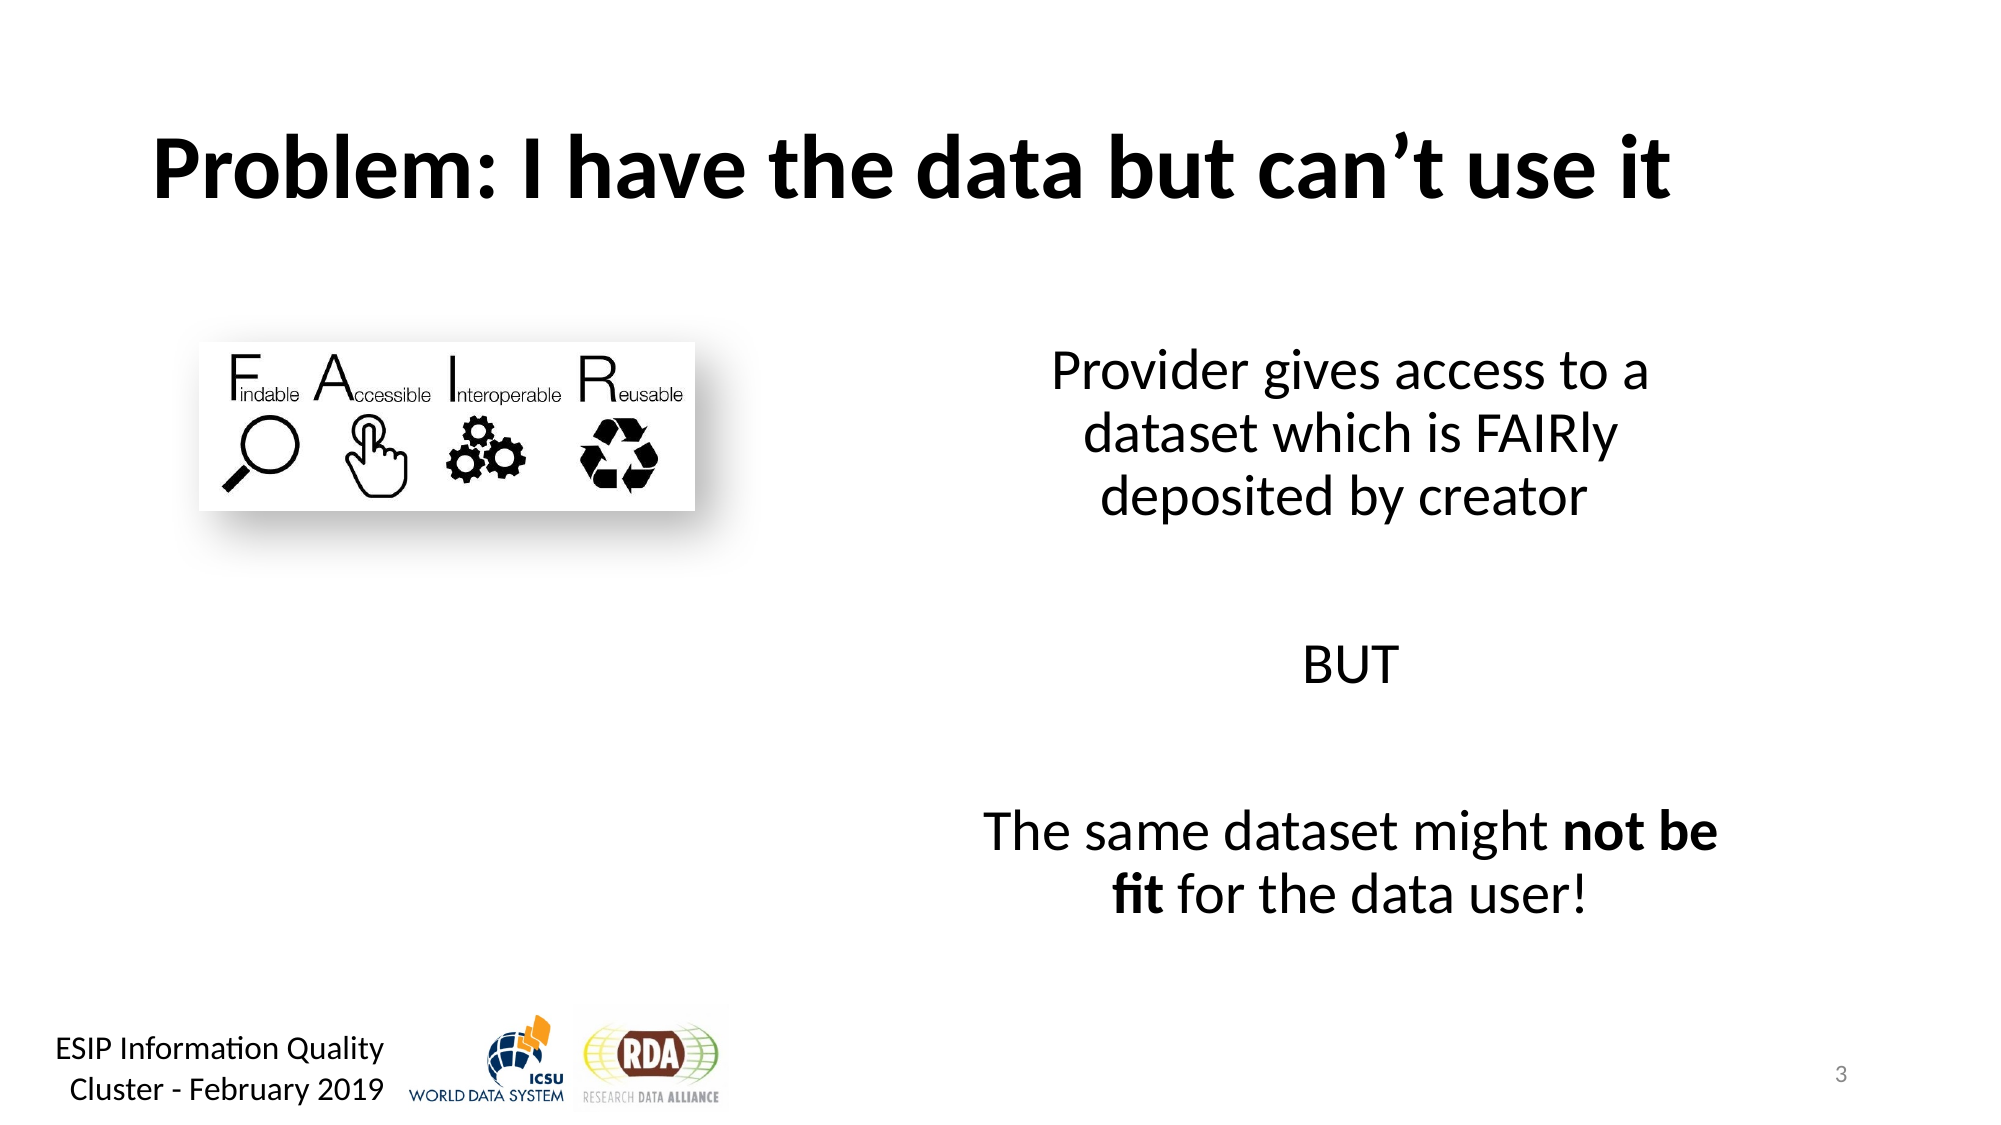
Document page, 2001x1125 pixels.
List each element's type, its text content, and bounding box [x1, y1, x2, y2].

slide_number 3 [1412, 1042, 1863, 1103]
picture [398, 1003, 729, 1113]
title Problem: I have the data but can’t use it [137, 59, 1863, 278]
list Provider gives access to a dataset which is FAIRly deposited by creator BUT The same dataset might not be fit for the data user! [946, 331, 1757, 1043]
picture [198, 342, 695, 512]
text_box ESIP Information Quality Cluster - February 2019 [17, 1019, 393, 1075]
